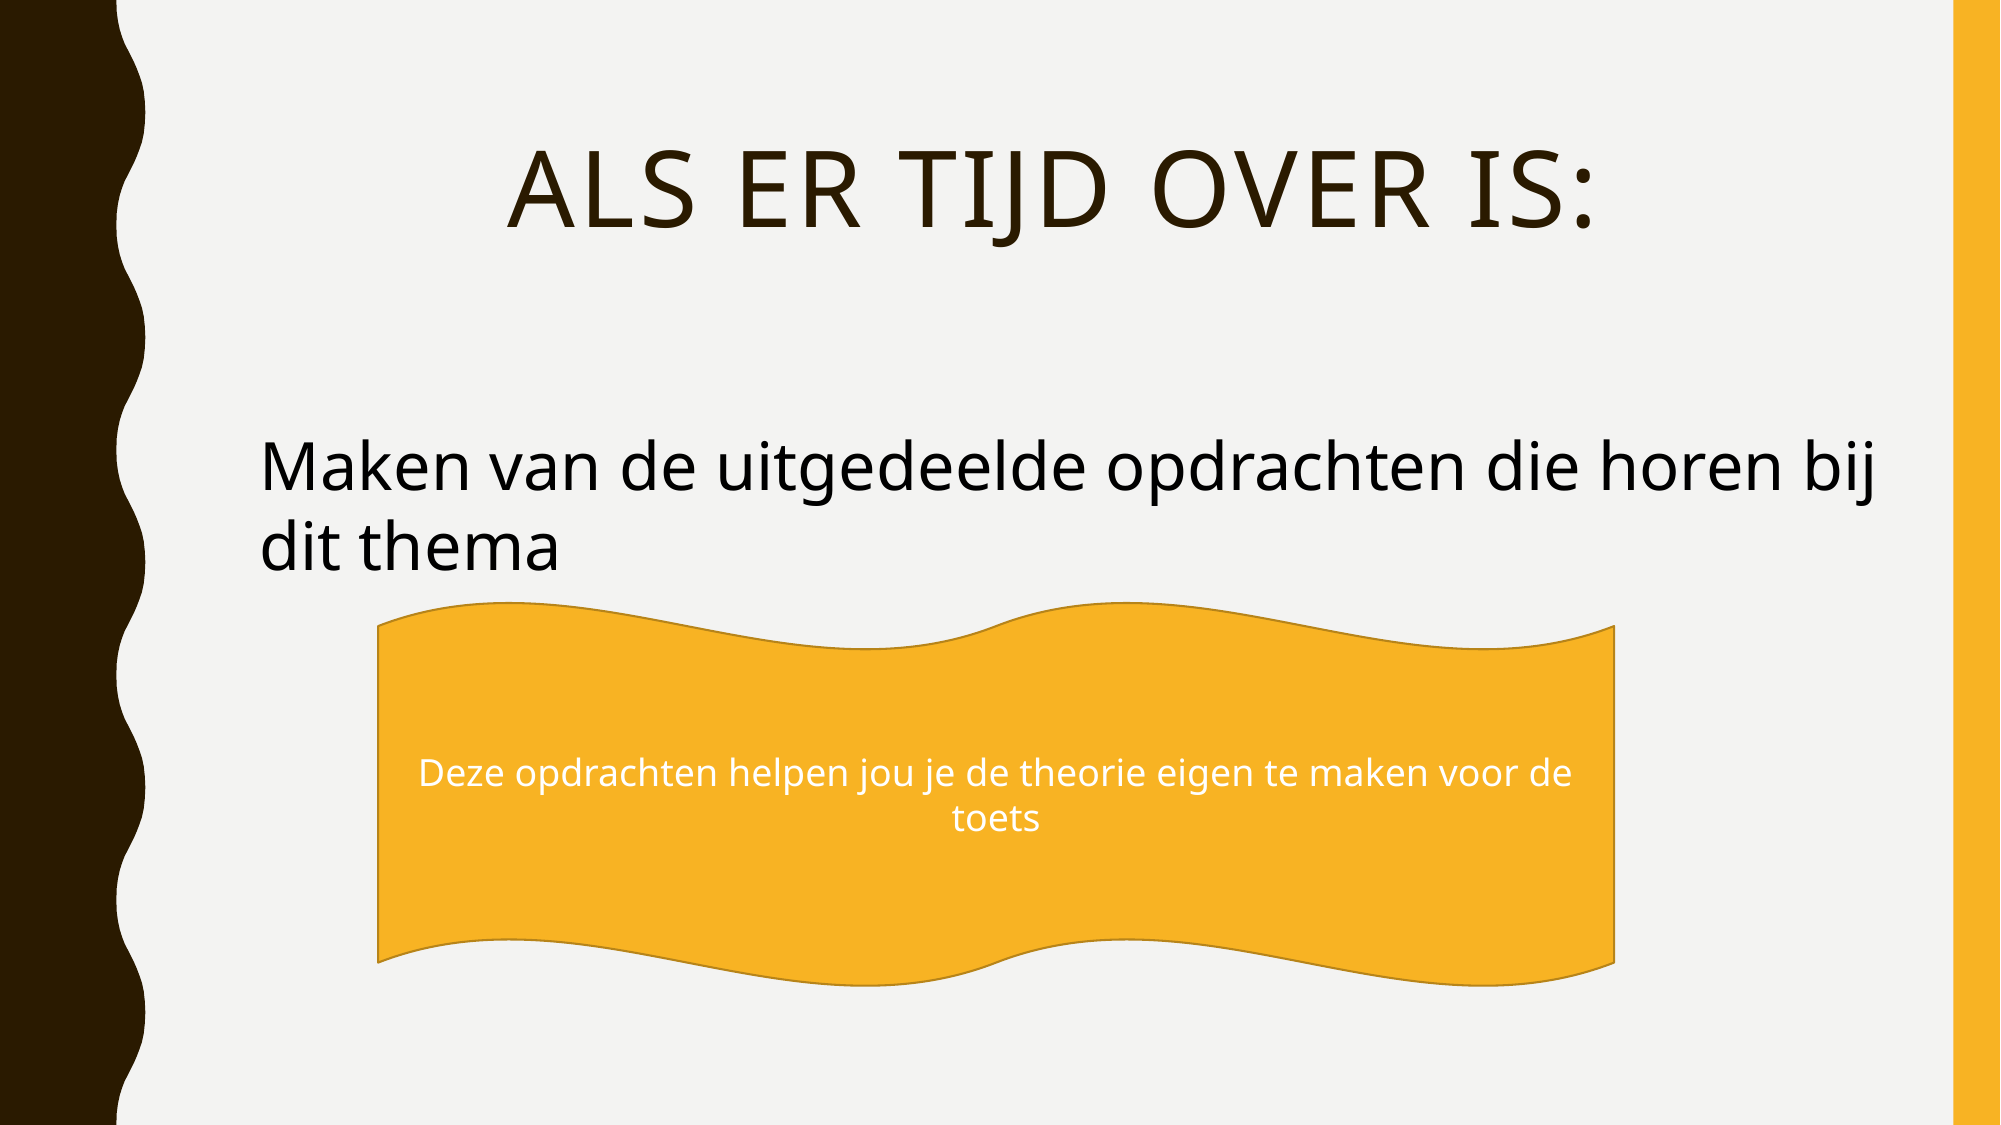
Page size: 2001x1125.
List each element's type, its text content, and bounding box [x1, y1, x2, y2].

text_box Maken van de uitgedeelde opdrachten die horen bij dit thema [245, 416, 1950, 591]
title Als er tijd over is: [492, 128, 2000, 373]
text_box Deze opdrachten helpen jou je de theorie eigen te maken voor de toets [377, 601, 1616, 987]
